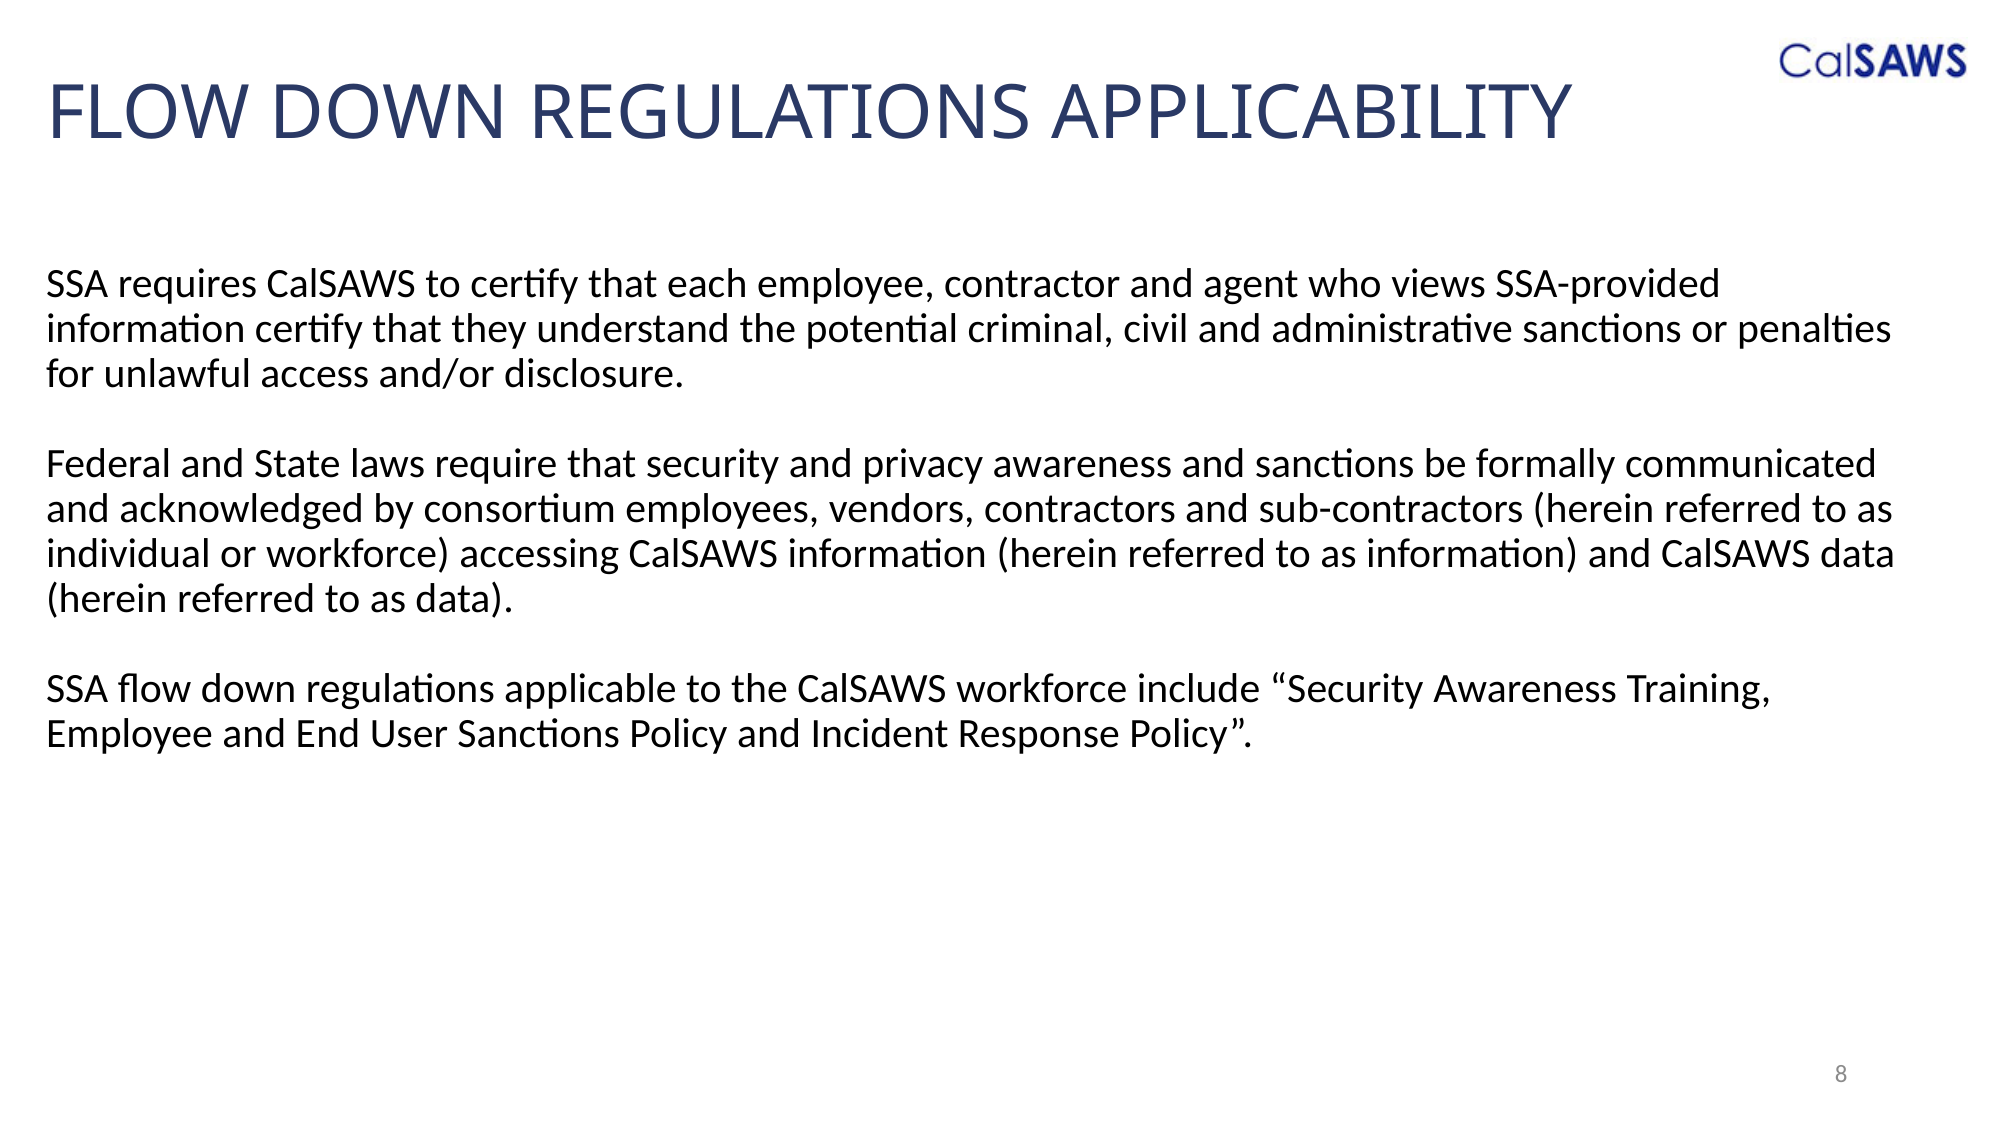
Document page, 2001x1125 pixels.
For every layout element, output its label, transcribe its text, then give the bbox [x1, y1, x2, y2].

slide_number 8 [1412, 1042, 1863, 1103]
text_box SSA requires CalSAWS to certify that each employee, contractor and agent who views SSA-provided information certify that they understand the potential criminal, civil and administrative sanctions or penalties for unlawful access and/or disclosure. Federal and State laws require that security and privacy awareness and sanctions be formally communicated and acknowledged by consortium employees, vendors, contractors and sub-contractors (herein referred to as individual or workforce) accessing CalSAWS information (herein referred to as information) and CalSAWS data (herein referred to as data). SSA flow down regulations applicable to the CalSAWS workforce include “Security Awareness Training, Employee and End User Sanctions Policy and Incident Response Policy”. [31, 163, 1939, 1008]
picture [1779, 37, 1968, 83]
title FLOW DOWN REGULATIONS APPLICABILITY [31, 66, 1962, 538]
